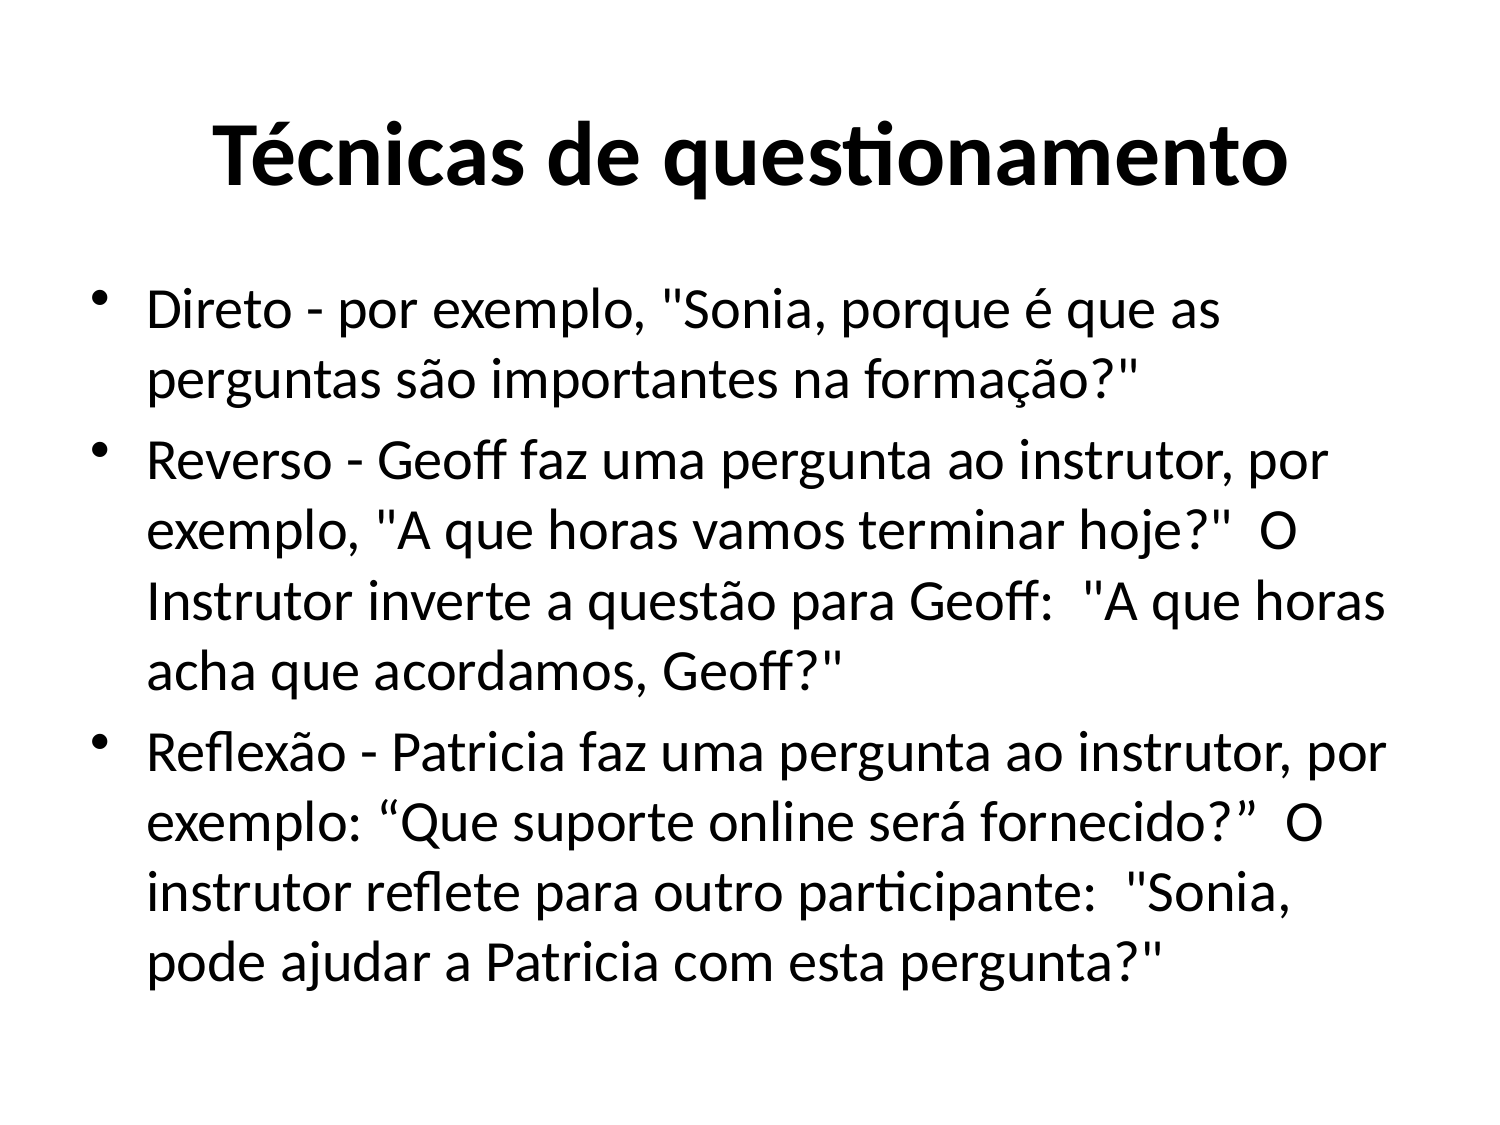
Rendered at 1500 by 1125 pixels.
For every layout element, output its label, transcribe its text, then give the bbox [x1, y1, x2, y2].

list Direto - por exemplo, "Sonia, porque é que as perguntas são importantes na formação?" Reverso - Geoff faz uma pergunta ao instrutor, por exemplo, "A que horas vamos terminar hoje?" O Instrutor inverte a questão para Geoff: "A que horas acha que acordamos, Geoff?" Reflexão - Patricia faz uma pergunta ao instrutor, por exemplo: “Que suporte online será fornecido?” O instrutor reflete para outro participante: "Sonia, pode ajudar a Patricia com esta pergunta?" [74, 262, 1426, 1006]
title Técnicas de questionamento [76, 54, 1427, 244]
